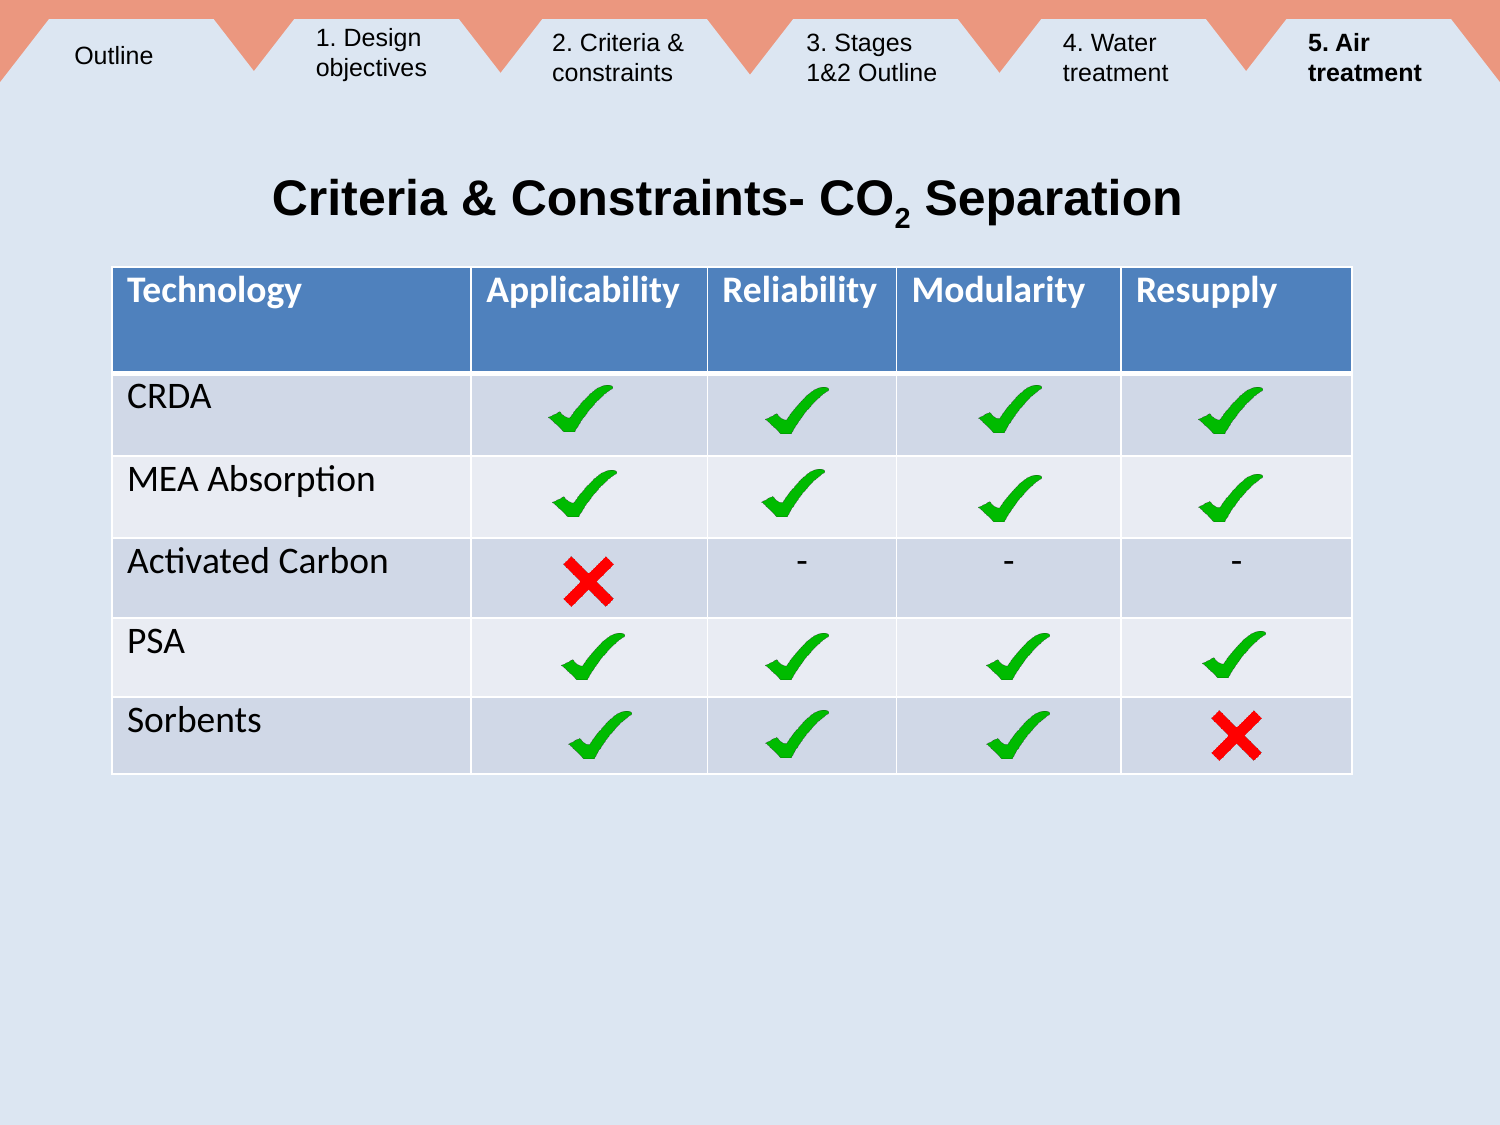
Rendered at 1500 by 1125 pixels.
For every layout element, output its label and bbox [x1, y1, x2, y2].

picture [1201, 630, 1266, 678]
picture [765, 633, 830, 681]
picture [552, 469, 617, 517]
picture [764, 386, 829, 435]
picture [985, 633, 1050, 681]
picture [985, 711, 1050, 759]
list [0, 0, 1500, 1125]
picture [560, 633, 625, 681]
picture [561, 554, 615, 608]
picture [977, 475, 1042, 523]
picture [1198, 386, 1263, 435]
picture [1209, 708, 1263, 762]
picture [548, 385, 613, 433]
picture [568, 711, 632, 759]
picture [761, 469, 826, 517]
picture [977, 385, 1042, 433]
picture [1198, 474, 1263, 522]
picture [764, 710, 829, 758]
